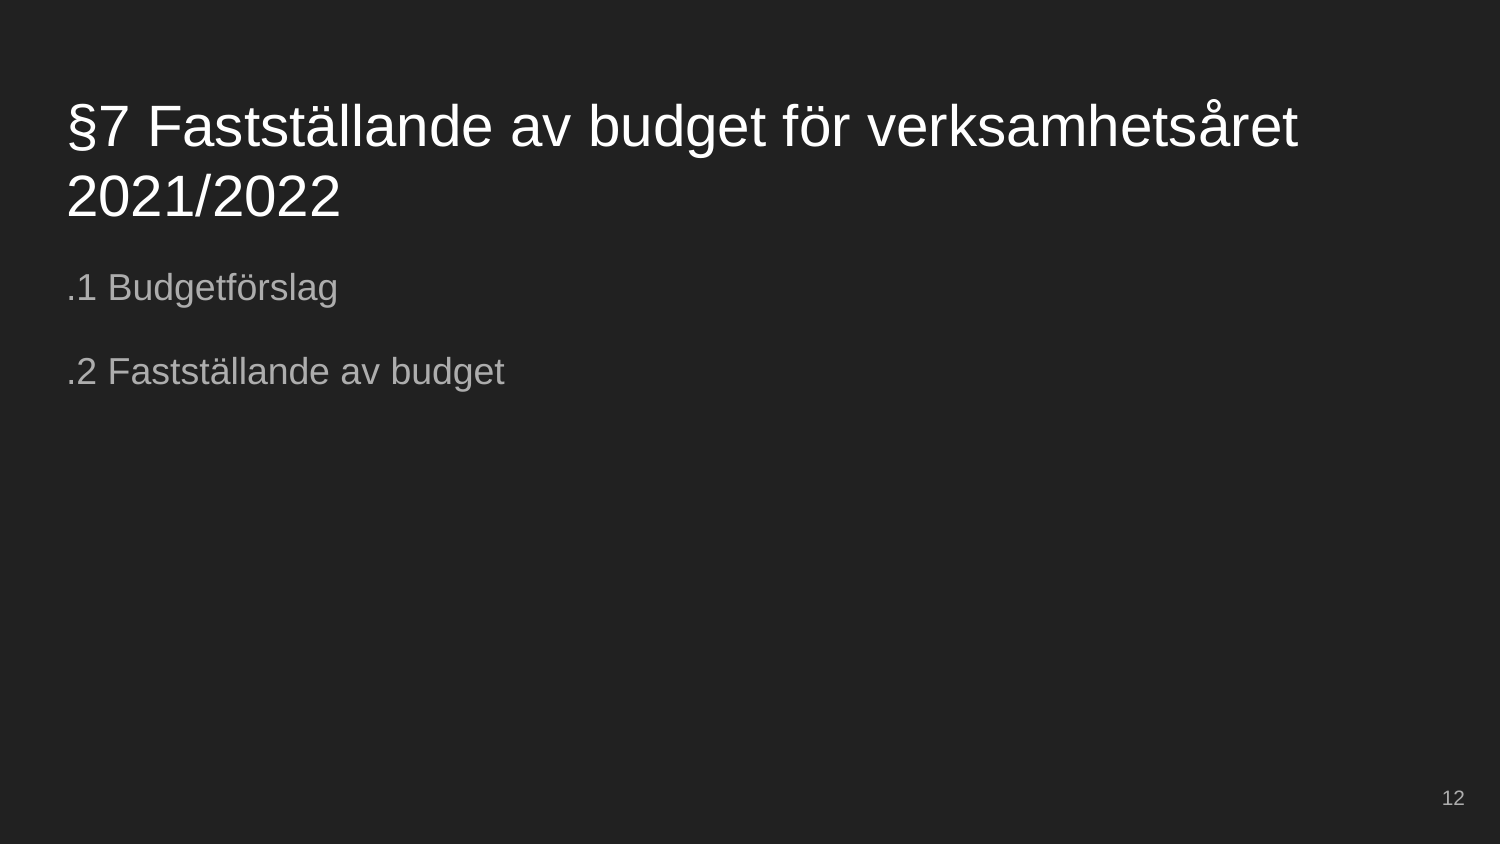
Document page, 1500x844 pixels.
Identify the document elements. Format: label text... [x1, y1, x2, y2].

list .1 Budgetförslag .2 Fastställande av budget [51, 189, 1449, 750]
slide_number ‹#› [1389, 764, 1480, 830]
title §7 Fastställande av budget för verksamhetsåret 2021/2022 [51, 72, 1449, 167]
